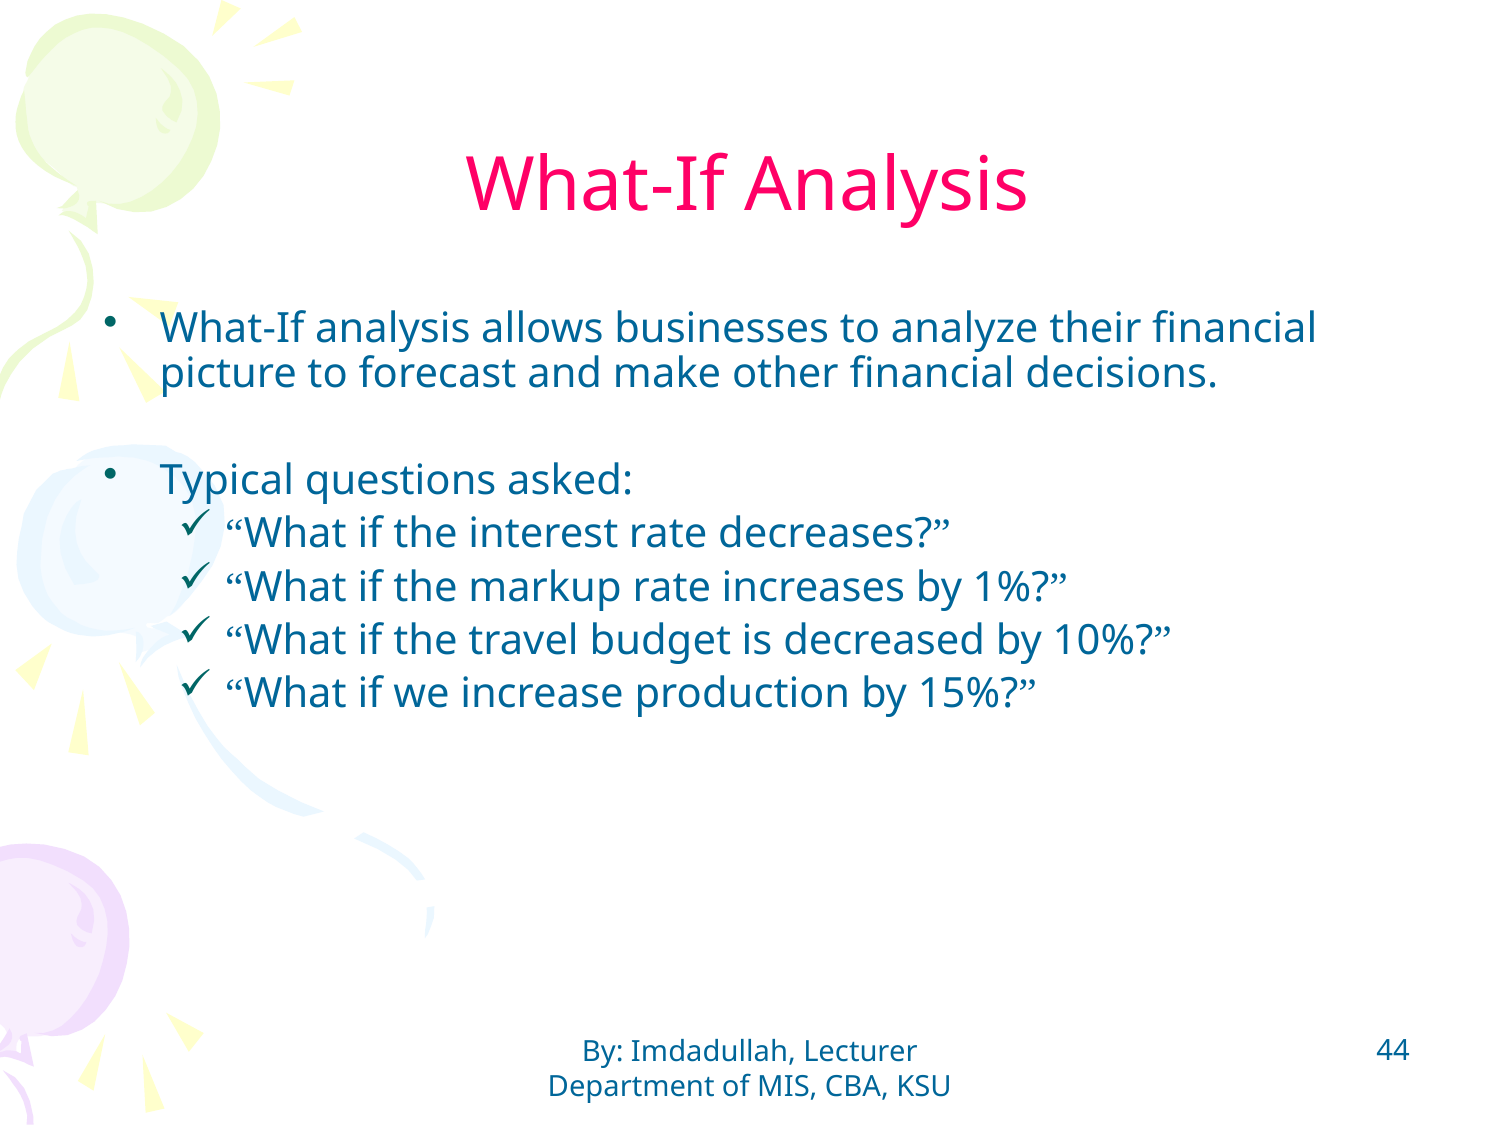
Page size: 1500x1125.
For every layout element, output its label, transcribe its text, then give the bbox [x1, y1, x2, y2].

footer By: Imdadullah, Lecturer Department of MIS, CBA, KSU [512, 1024, 988, 1101]
title What-If Analysis [49, 95, 1446, 235]
list What-If analysis allows businesses to analyze their financial picture to forecast and make other financial decisions. Typical questions asked: “What if the interest rate decreases?” “What if the markup rate increases by 1%?” “What if the travel budget is decreased by 10%?” “What if we increase production by 15%?” [88, 298, 1412, 909]
slide_number 44 [1074, 1023, 1426, 1100]
